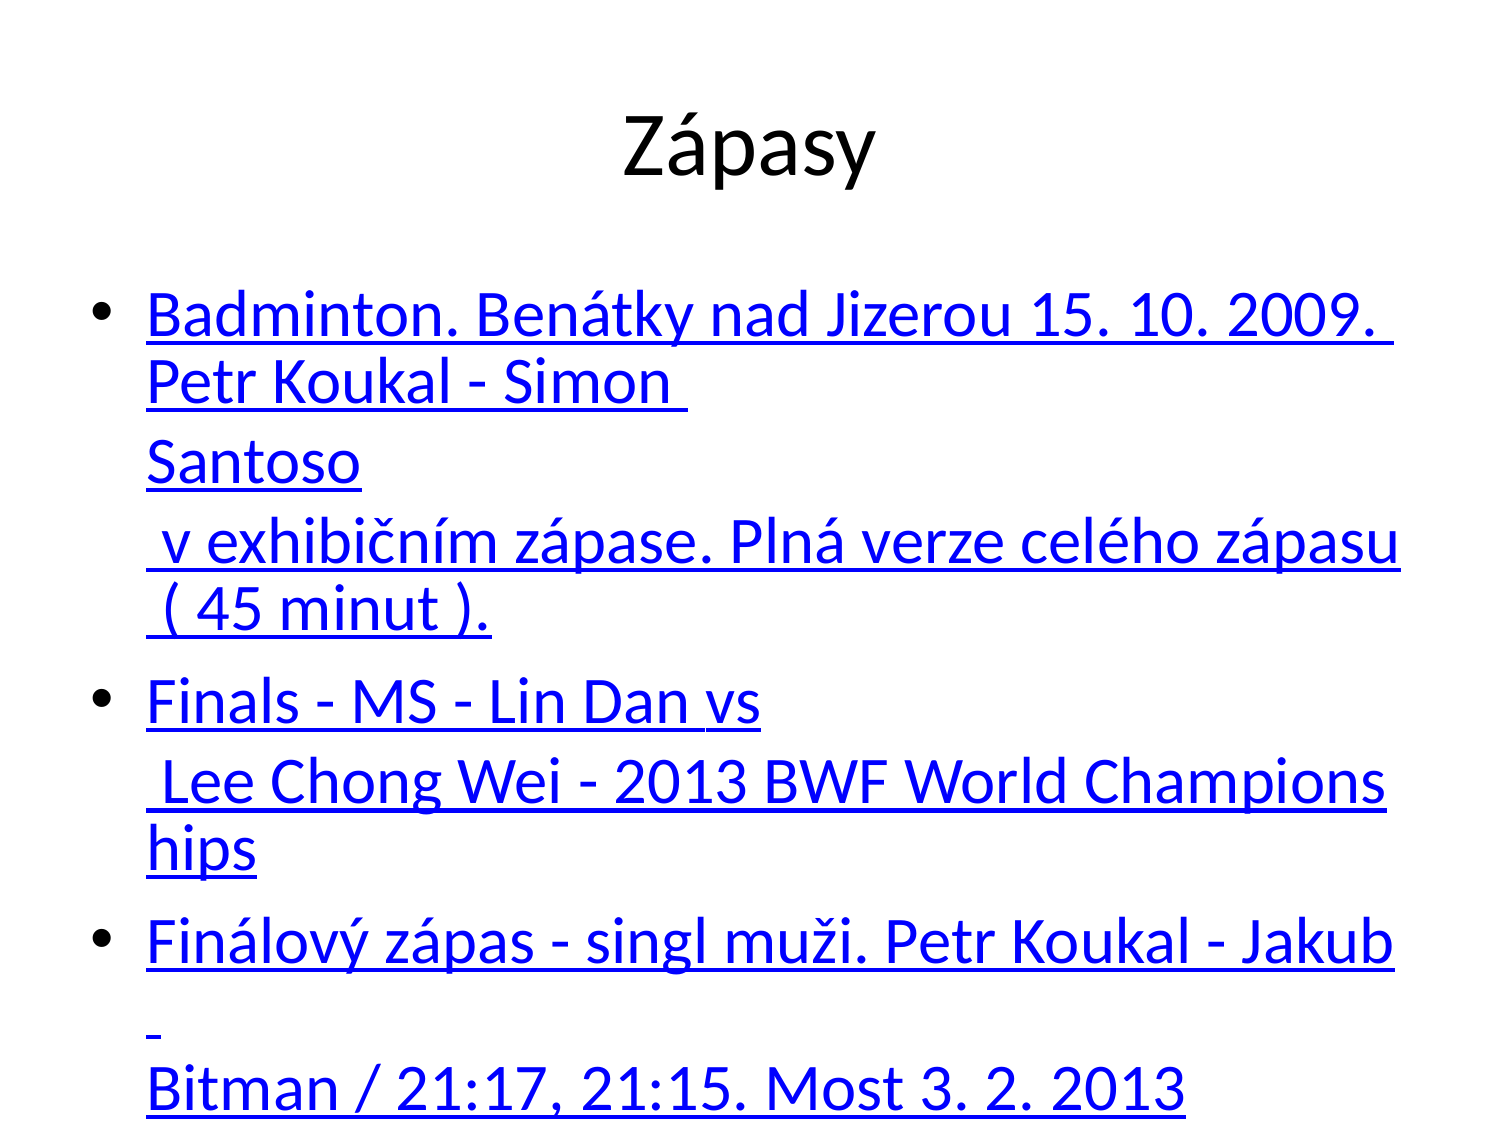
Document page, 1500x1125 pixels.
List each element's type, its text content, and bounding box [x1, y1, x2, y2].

title Zápasy [75, 45, 1425, 233]
list Badminton. Benátky nad Jizerou 15. 10. 2009. Petr Koukal - Simon Santoso v exhibičním zápase. Plná verze celého zápasu ( 45 minut ). Finals - MS - Lin Dan vs Lee Chong Wei - 2013 BWF World Championships Finálový zápas - singl muži. Petr Koukal - Jakub Bitman / 21:17, 21:15. Most 3. 2. 2013 [75, 262, 1425, 1005]
